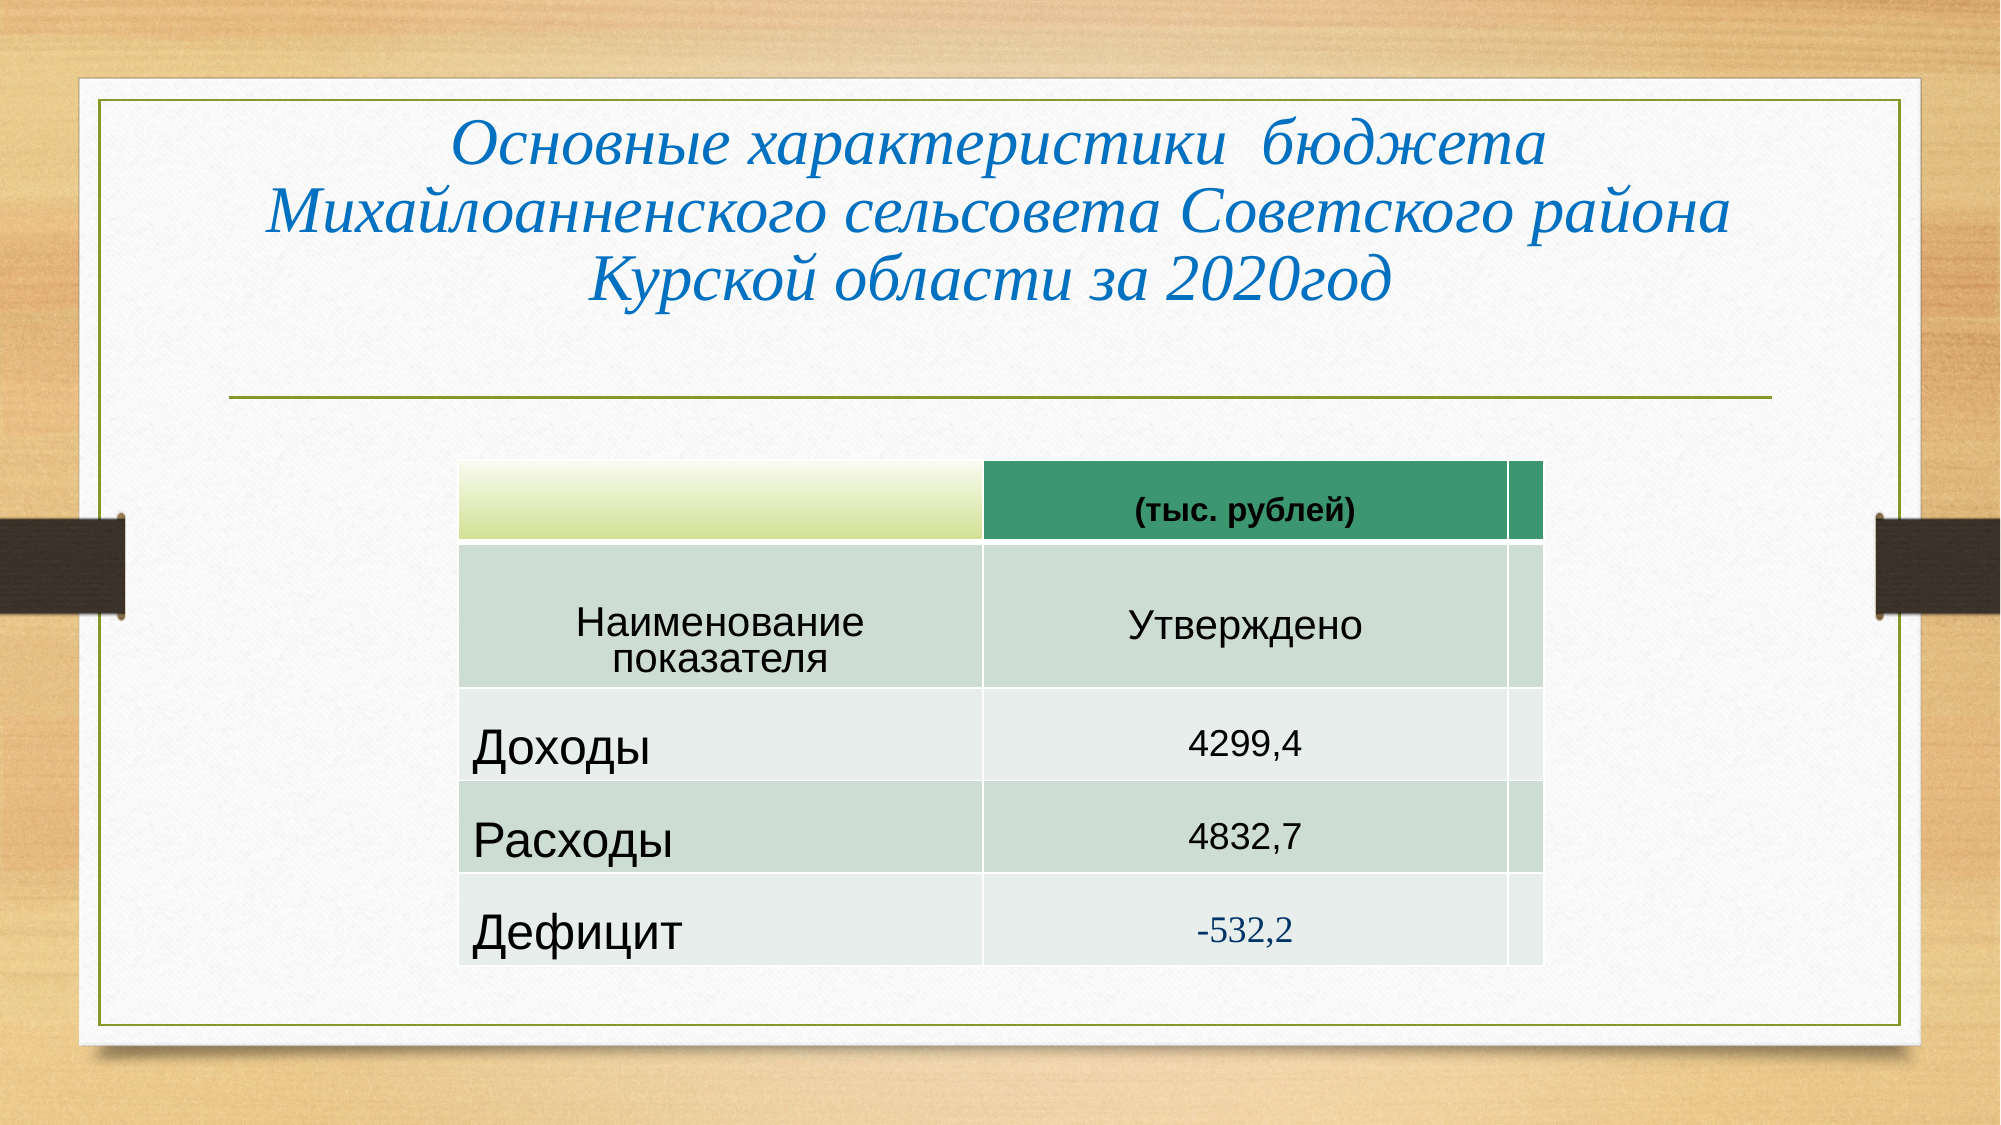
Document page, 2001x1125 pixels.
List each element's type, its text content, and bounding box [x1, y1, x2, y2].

title Основные характеристики бюджета Михайлоанненского сельсовета Советского района Курской области за 2020год [212, 178, 1788, 393]
table_cell 4832,7 [984, 781, 1507, 872]
table_cell [1509, 781, 1543, 872]
table_cell [1509, 874, 1543, 965]
table_cell Доходы [459, 689, 982, 780]
picture [0, 0, 2001, 1125]
table_cell Расходы [459, 781, 982, 872]
table_cell Наименование показателя [459, 545, 982, 687]
table_header (тыс. рублей) [984, 461, 1507, 539]
table_cell [1509, 689, 1543, 780]
table_cell Утверждено [984, 545, 1507, 687]
table_cell -532,2 [984, 874, 1507, 965]
table_header [459, 461, 982, 539]
table_cell Дефицит [459, 874, 982, 965]
table_header [1509, 461, 1543, 539]
table_cell [1509, 545, 1543, 687]
table_cell 4299,4 [984, 689, 1507, 780]
